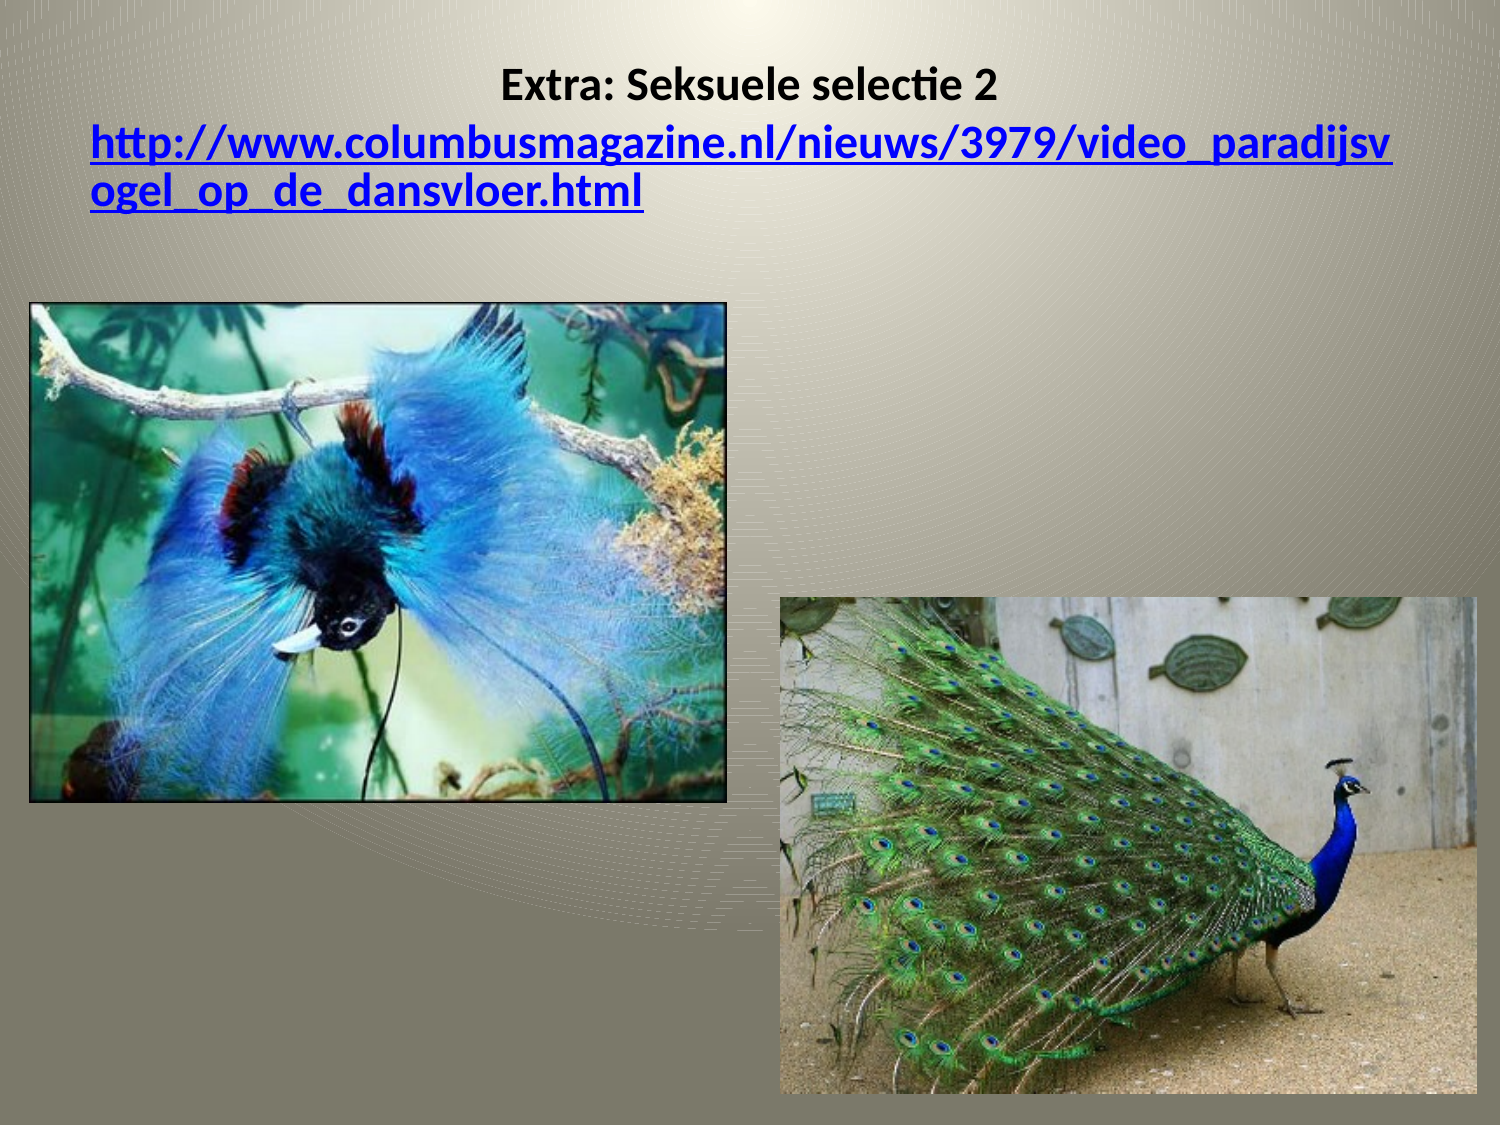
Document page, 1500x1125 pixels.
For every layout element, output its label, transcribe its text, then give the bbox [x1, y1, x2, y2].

title Extra: Seksuele selectie 2 http://www.columbusmagazine.nl/nieuws/3979/video_paradijsvogel_op_de_dansvloer.html [75, 45, 1425, 291]
picture [780, 597, 1478, 1095]
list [29, 302, 727, 803]
